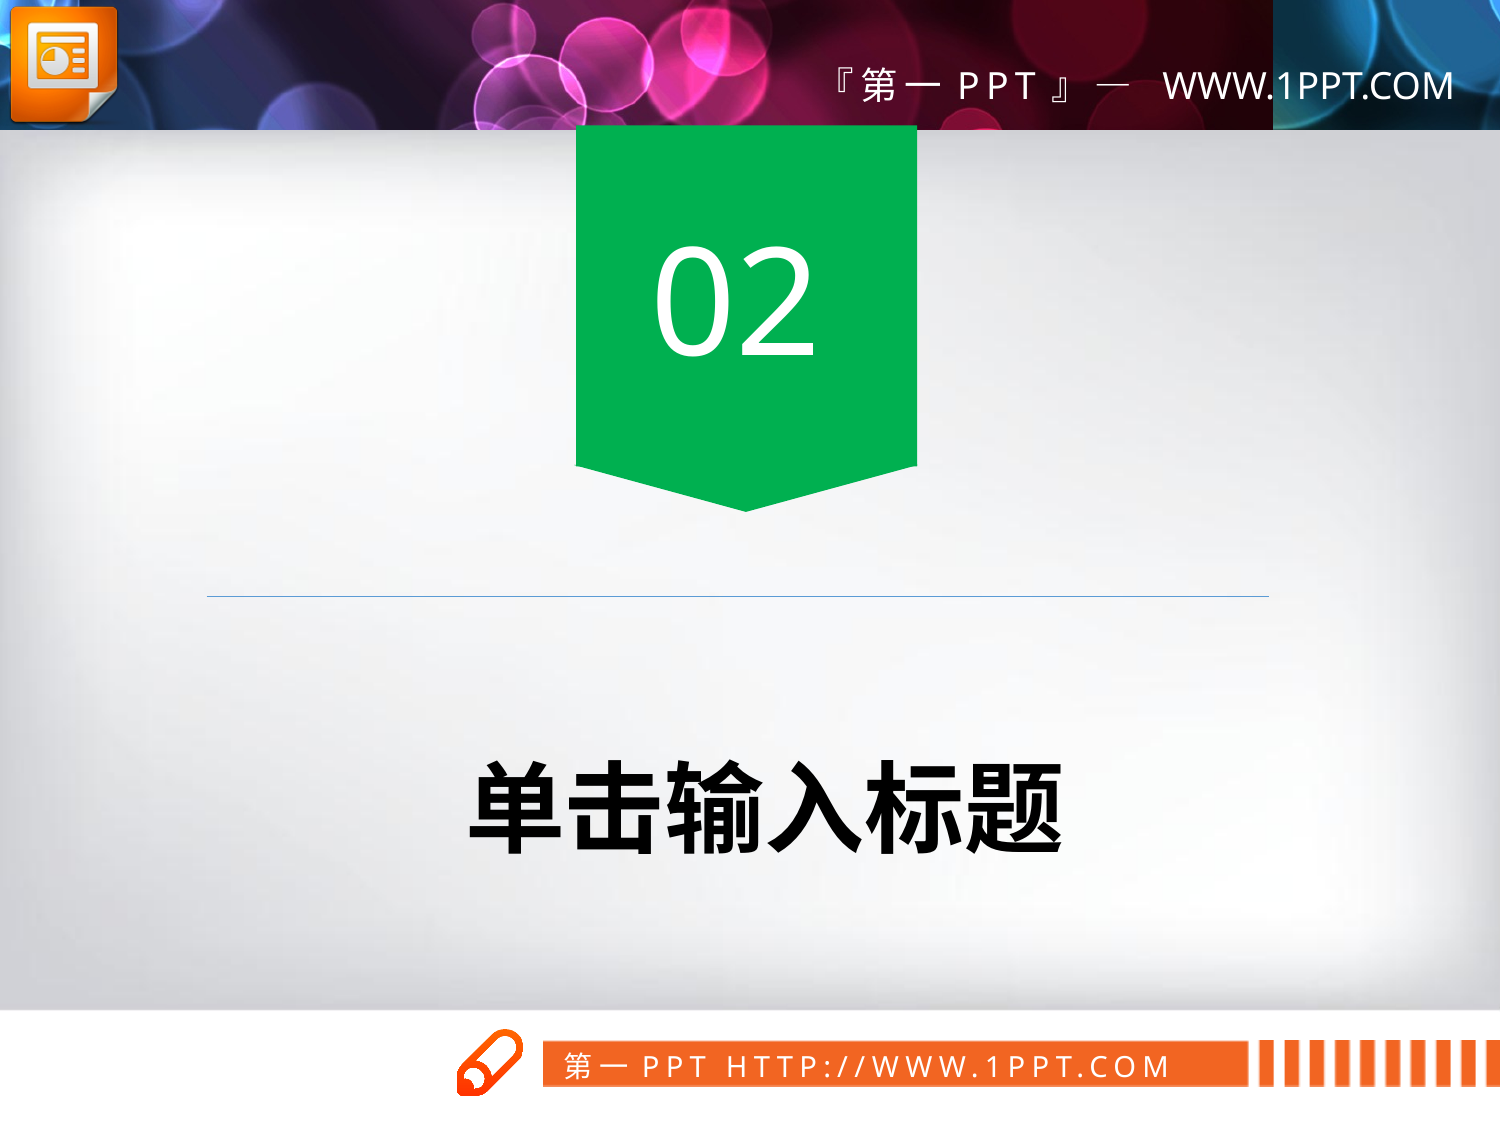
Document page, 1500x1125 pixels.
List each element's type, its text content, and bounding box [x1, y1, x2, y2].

text_box 单击输入标题 [450, 737, 1080, 873]
picture [0, 0, 1500, 1012]
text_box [573, 125, 919, 513]
picture [543, 1040, 1500, 1087]
